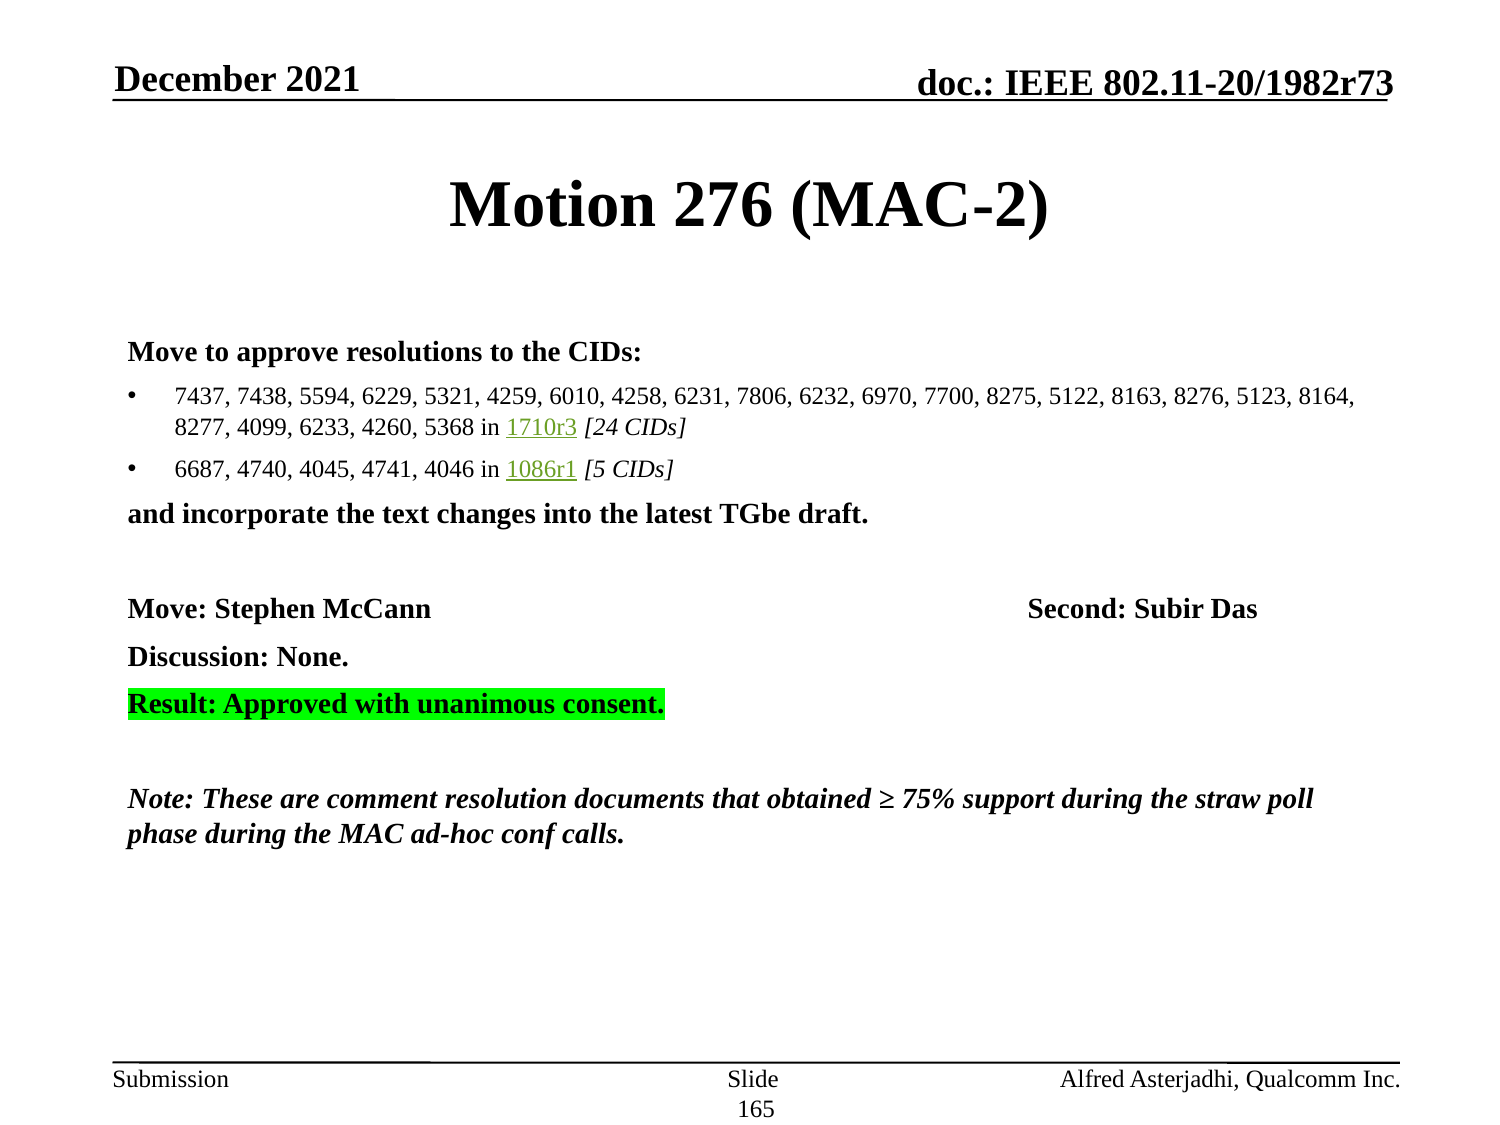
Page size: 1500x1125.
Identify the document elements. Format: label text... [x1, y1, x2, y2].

footer Alfred Asterjadhi, Qualcomm Inc. [878, 1061, 1402, 1093]
title Motion 276 (MAC-2) [112, 112, 1388, 288]
slide_number Slide 165 [712, 1061, 800, 1123]
list Move to approve resolutions to the CIDs: 7437, 7438, 5594, 6229, 5321, 4259, 6010, 4258, 6231, 7806, 6232, 6970, 7700, 8275, 5122, 8163, 8276, 5123, 8164, 8277, 4099, 6233, 4260, 5368 in 1710r3 [24 CIDs] 6687, 4740, 4045, 4741, 4046 in 1086r1 [5 CIDs] and incorporate the text changes into the latest TGbe draft. Move: Stephen McCann Second: Subir Das Discussion: None. Result: Approved with unanimous consent. Note: These are comment resolution documents that obtained ≥ 75% support during the straw poll phase during the MAC ad-hoc conf calls. [112, 324, 1388, 1063]
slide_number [114, 54, 423, 100]
